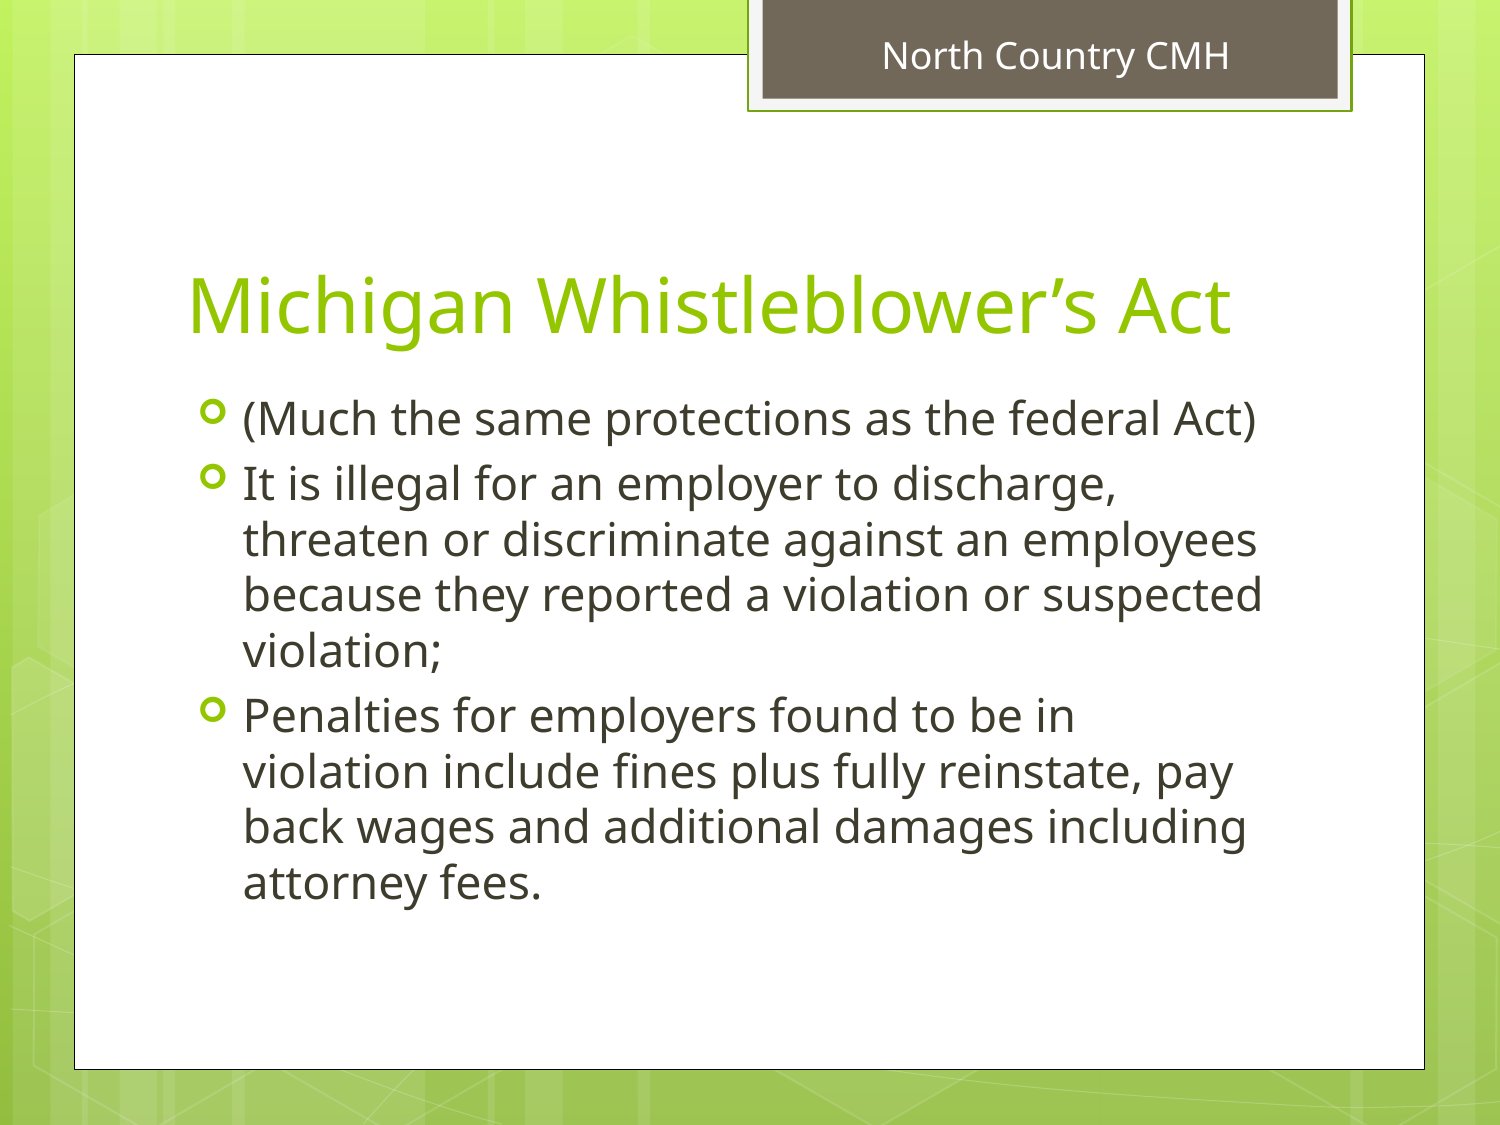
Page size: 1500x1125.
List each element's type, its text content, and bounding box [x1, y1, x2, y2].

list (Much the same protections as the federal Act) It is illegal for an employer to discharge, threaten or discriminate against an employees because they reported a violation or suspected violation; Penalties for employers found to be in violation include fines plus fully reinstate, pay back wages and additional damages including attorney fees. [171, 381, 1283, 957]
title Michigan Whistleblower’s Act [171, 168, 1324, 357]
